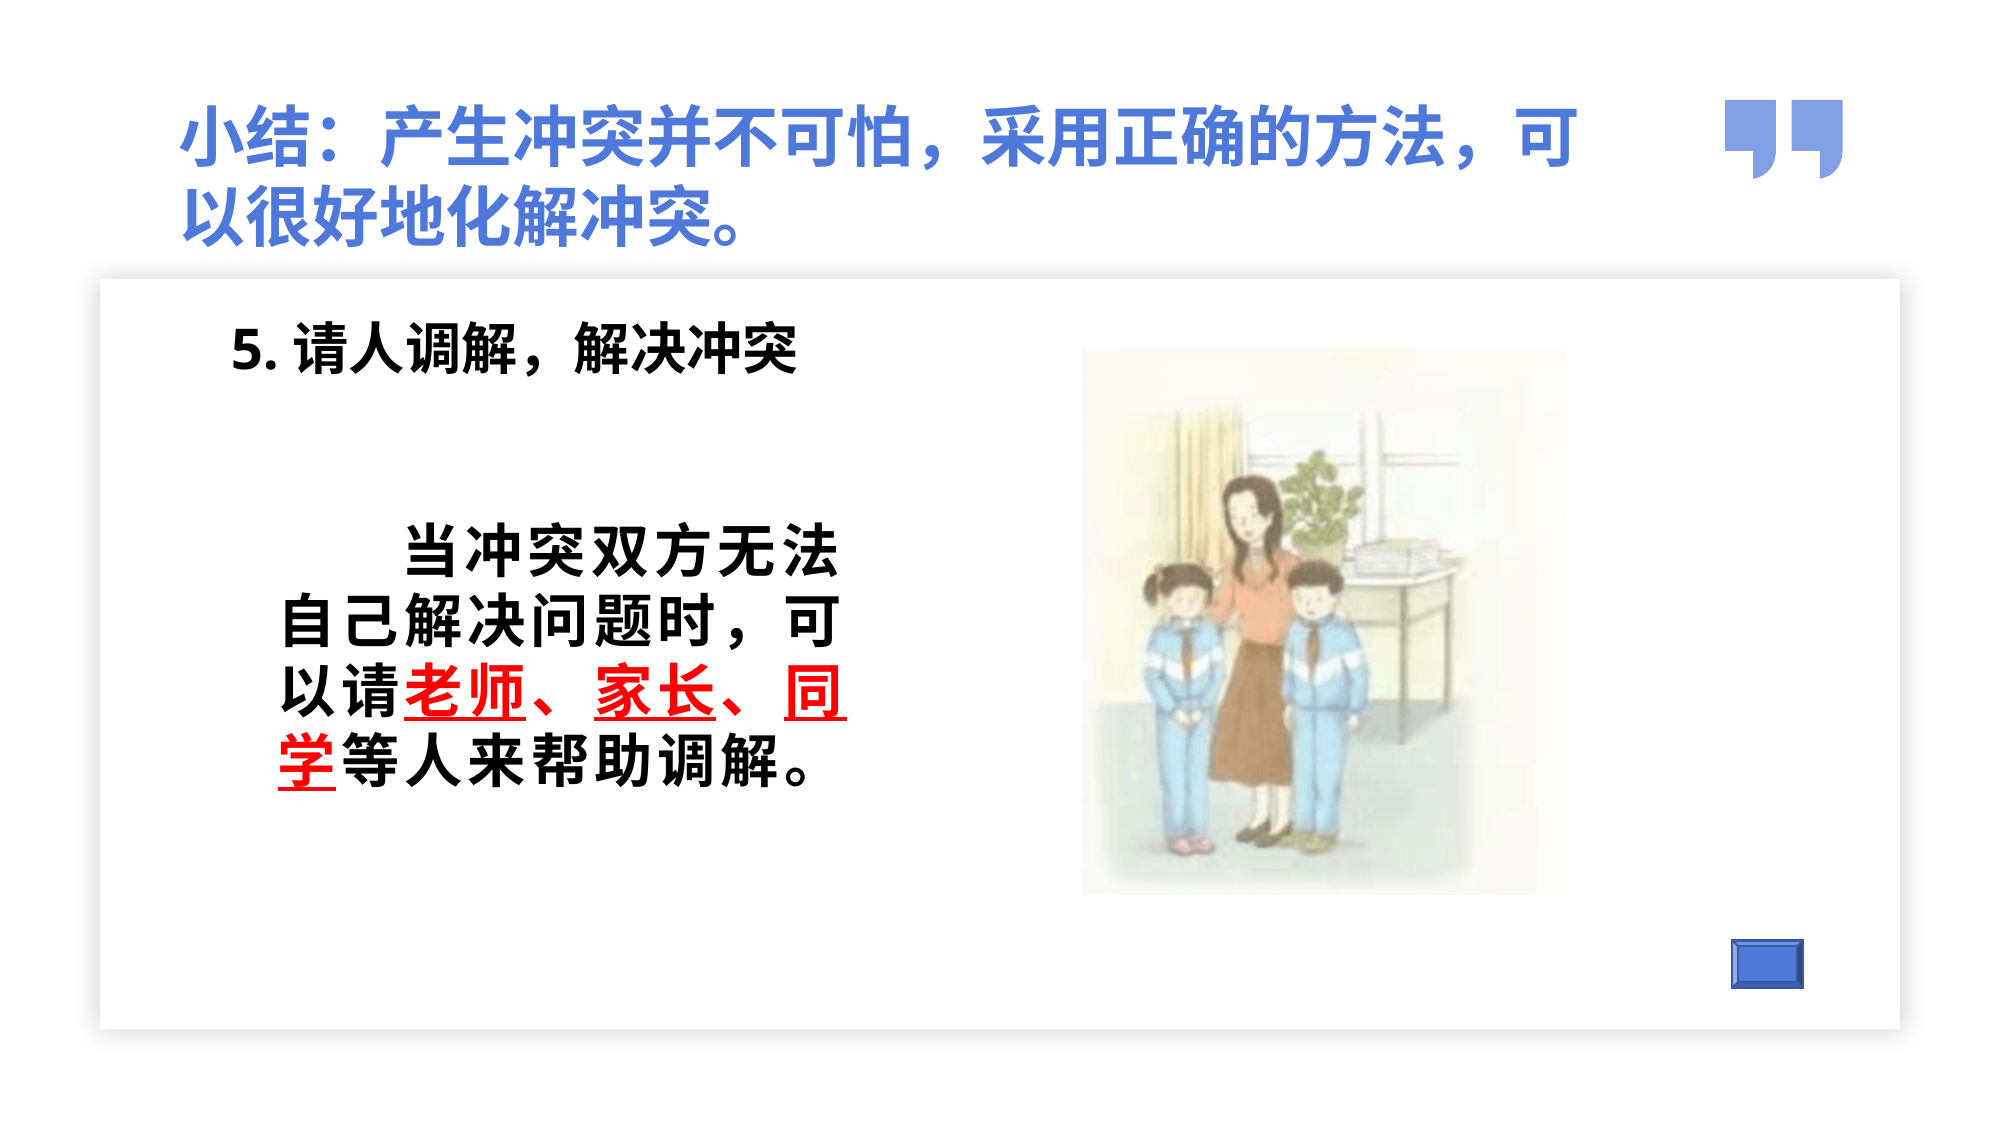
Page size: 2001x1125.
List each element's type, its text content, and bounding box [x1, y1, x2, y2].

text_box [99, 278, 1901, 1030]
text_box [220, 314, 1567, 895]
text_box 小结：产生冲突并不可怕，采用正确的方法，可以很好地化解冲突。 [168, 72, 1645, 278]
text_box [1731, 939, 1804, 989]
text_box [1724, 99, 1843, 179]
